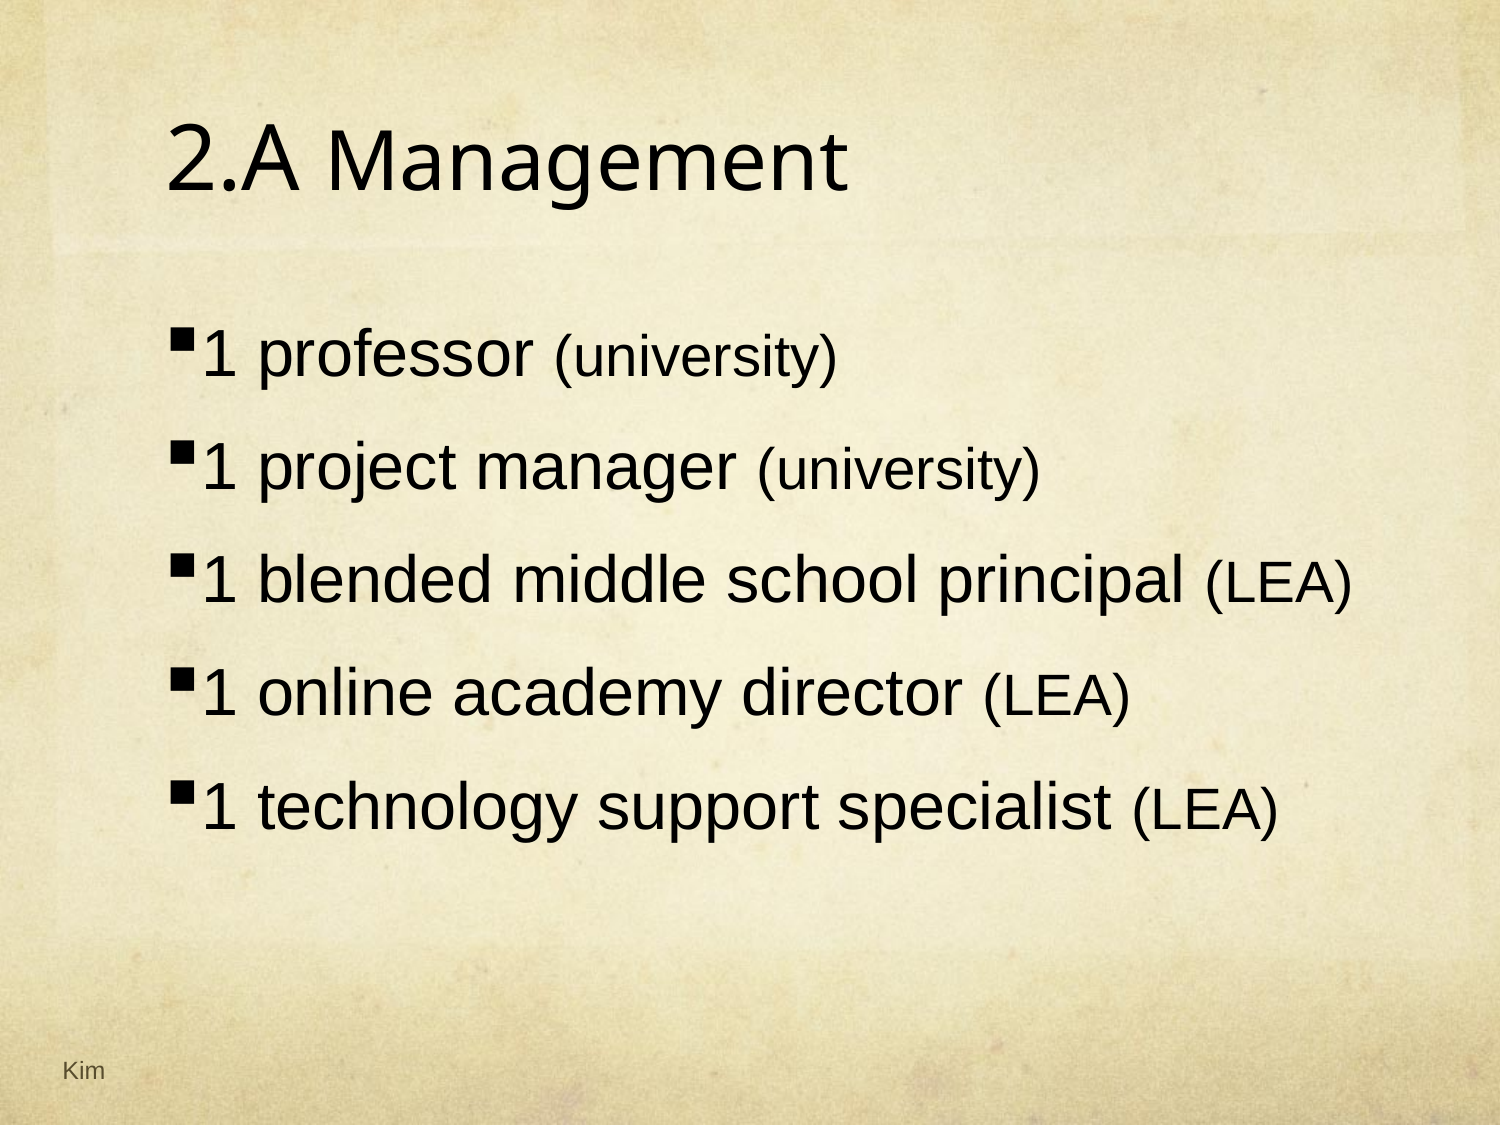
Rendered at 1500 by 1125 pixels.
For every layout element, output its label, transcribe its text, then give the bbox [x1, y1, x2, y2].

text_box 1 professor (university) 1 project manager (university) 1 blended middle school principal (LEA) 1 online academy director (LEA) 1 technology support specialist (LEA) [150, 302, 1430, 850]
text_box Kim [47, 1046, 459, 1092]
title 2.A Management [149, 82, 1350, 226]
picture [0, 0, 1500, 1125]
